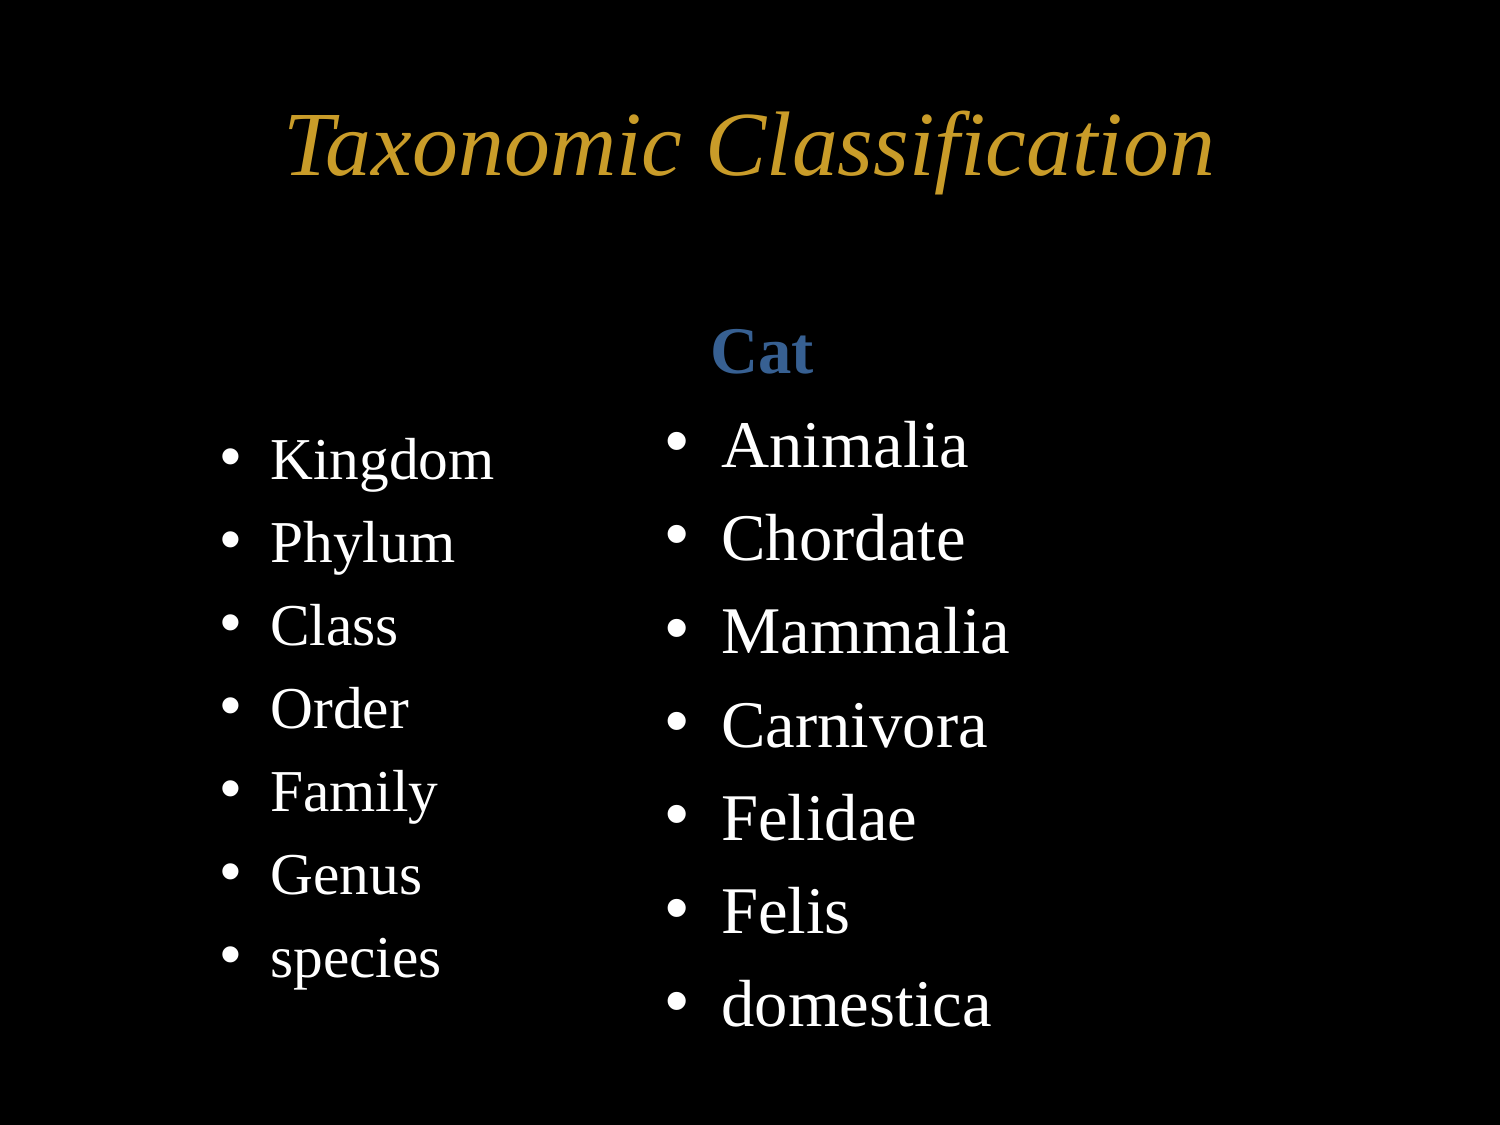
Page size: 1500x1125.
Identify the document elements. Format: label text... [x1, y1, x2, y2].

list Kingdom Phylum Class Order Family Genus species [205, 412, 831, 1000]
list Cat Animalia Chordate Mammalia Carnivora Felidae Felis domestica [650, 299, 1213, 975]
title Taxonomic Classification [75, 45, 1425, 233]
